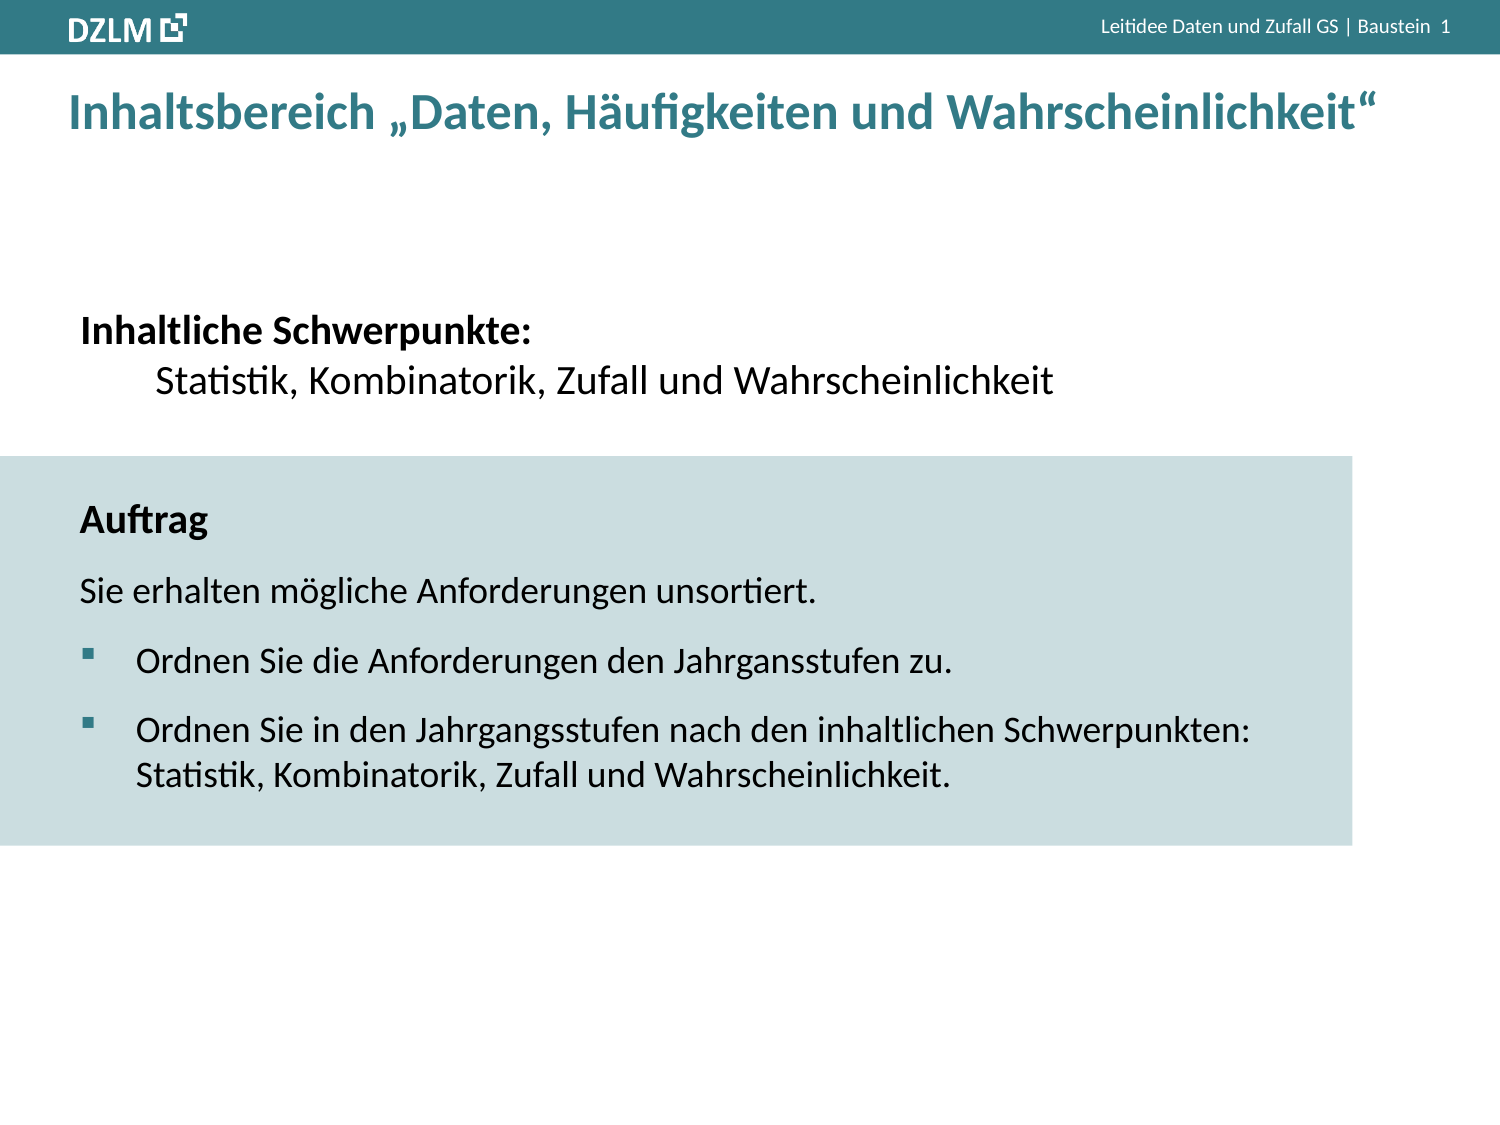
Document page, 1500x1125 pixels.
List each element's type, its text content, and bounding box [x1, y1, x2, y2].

list Auftrag Sie erhalten mögliche Anforderungen unsortiert. Ordnen Sie die Anforderungen den Jahrgansstufen zu. Ordnen Sie in den Jahrgangsstufen nach den inhaltlichen Schwerpunkten: Statistik, Kombinatorik, Zufall und Wahrscheinlichkeit. [64, 491, 1282, 847]
list Inhaltliche Schwerpunkte: Statistik, Kombinatorik, Zufall und Wahrscheinlichkeit [65, 302, 1341, 457]
title Inhaltsbereich „Daten, Häufigkeiten und Wahrscheinlichkeit“ [53, 68, 1436, 149]
text_box [0, 456, 1353, 846]
